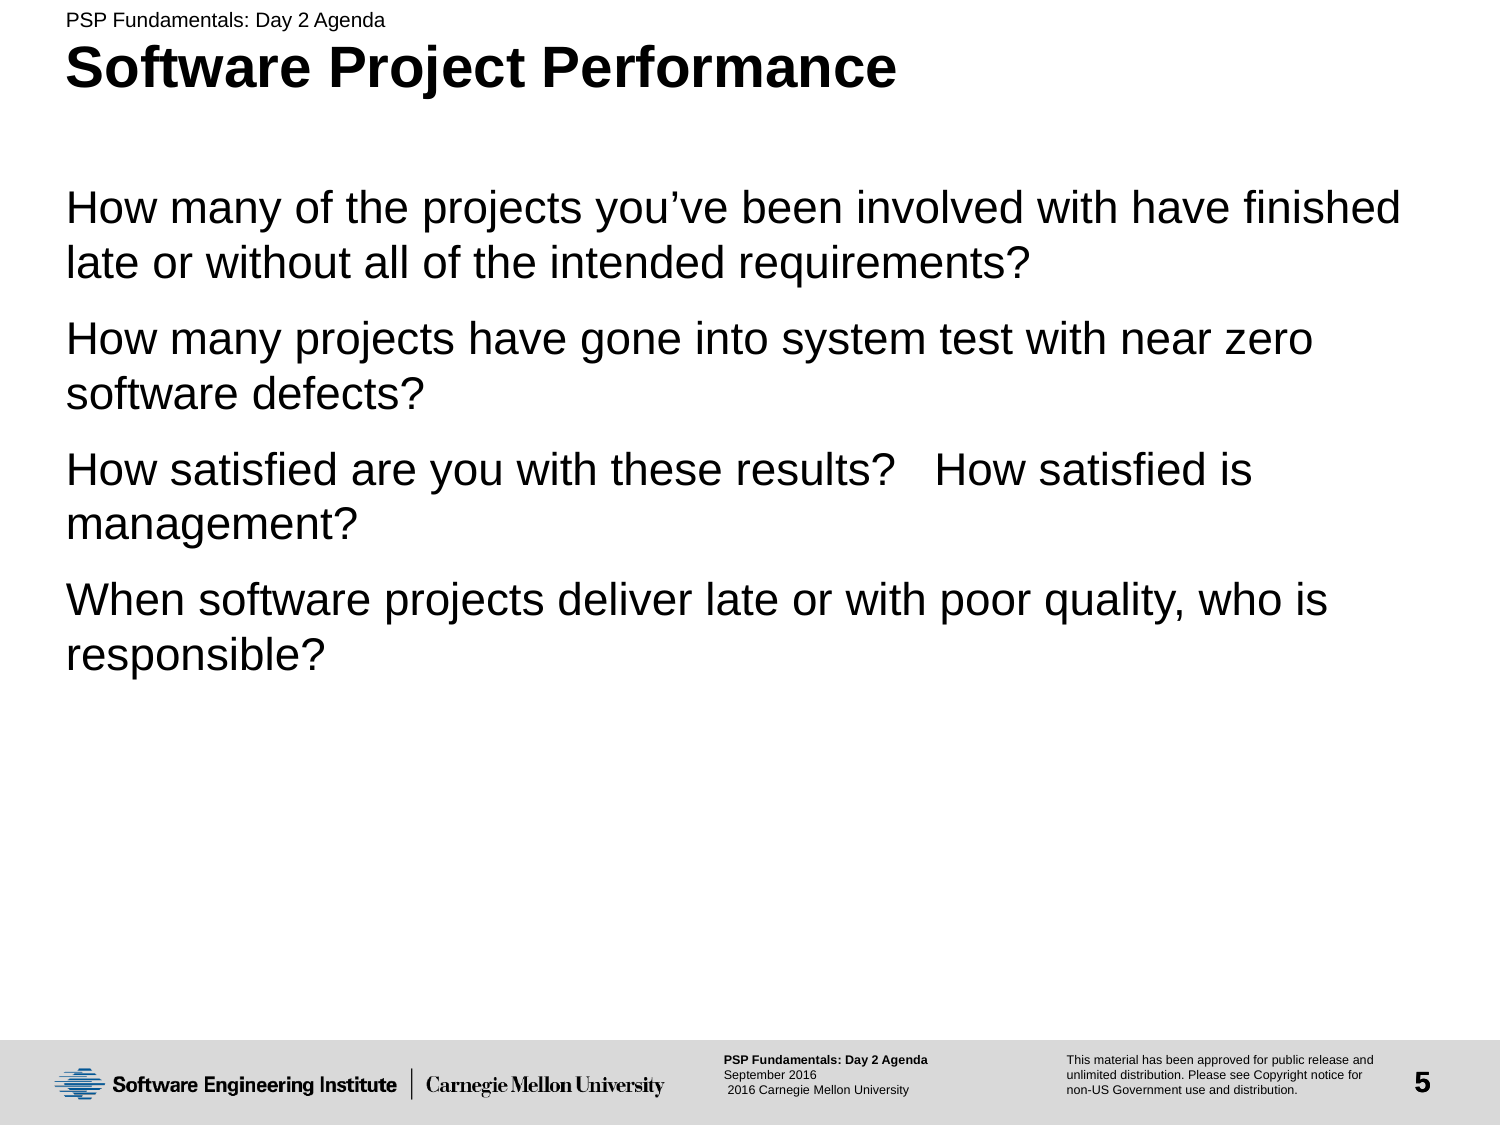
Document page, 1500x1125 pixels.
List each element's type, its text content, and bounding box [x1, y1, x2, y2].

title Software Project Performance [65, 37, 1430, 148]
list How many of the projects you’ve been involved with have finished late or without all of the intended requirements? How many projects have gone into system test with near zero software defects? How satisfied are you with these results? How satisfied is management? When software projects deliver late or with poor quality, who is responsible? [65, 177, 1431, 1000]
picture [46, 1061, 673, 1104]
